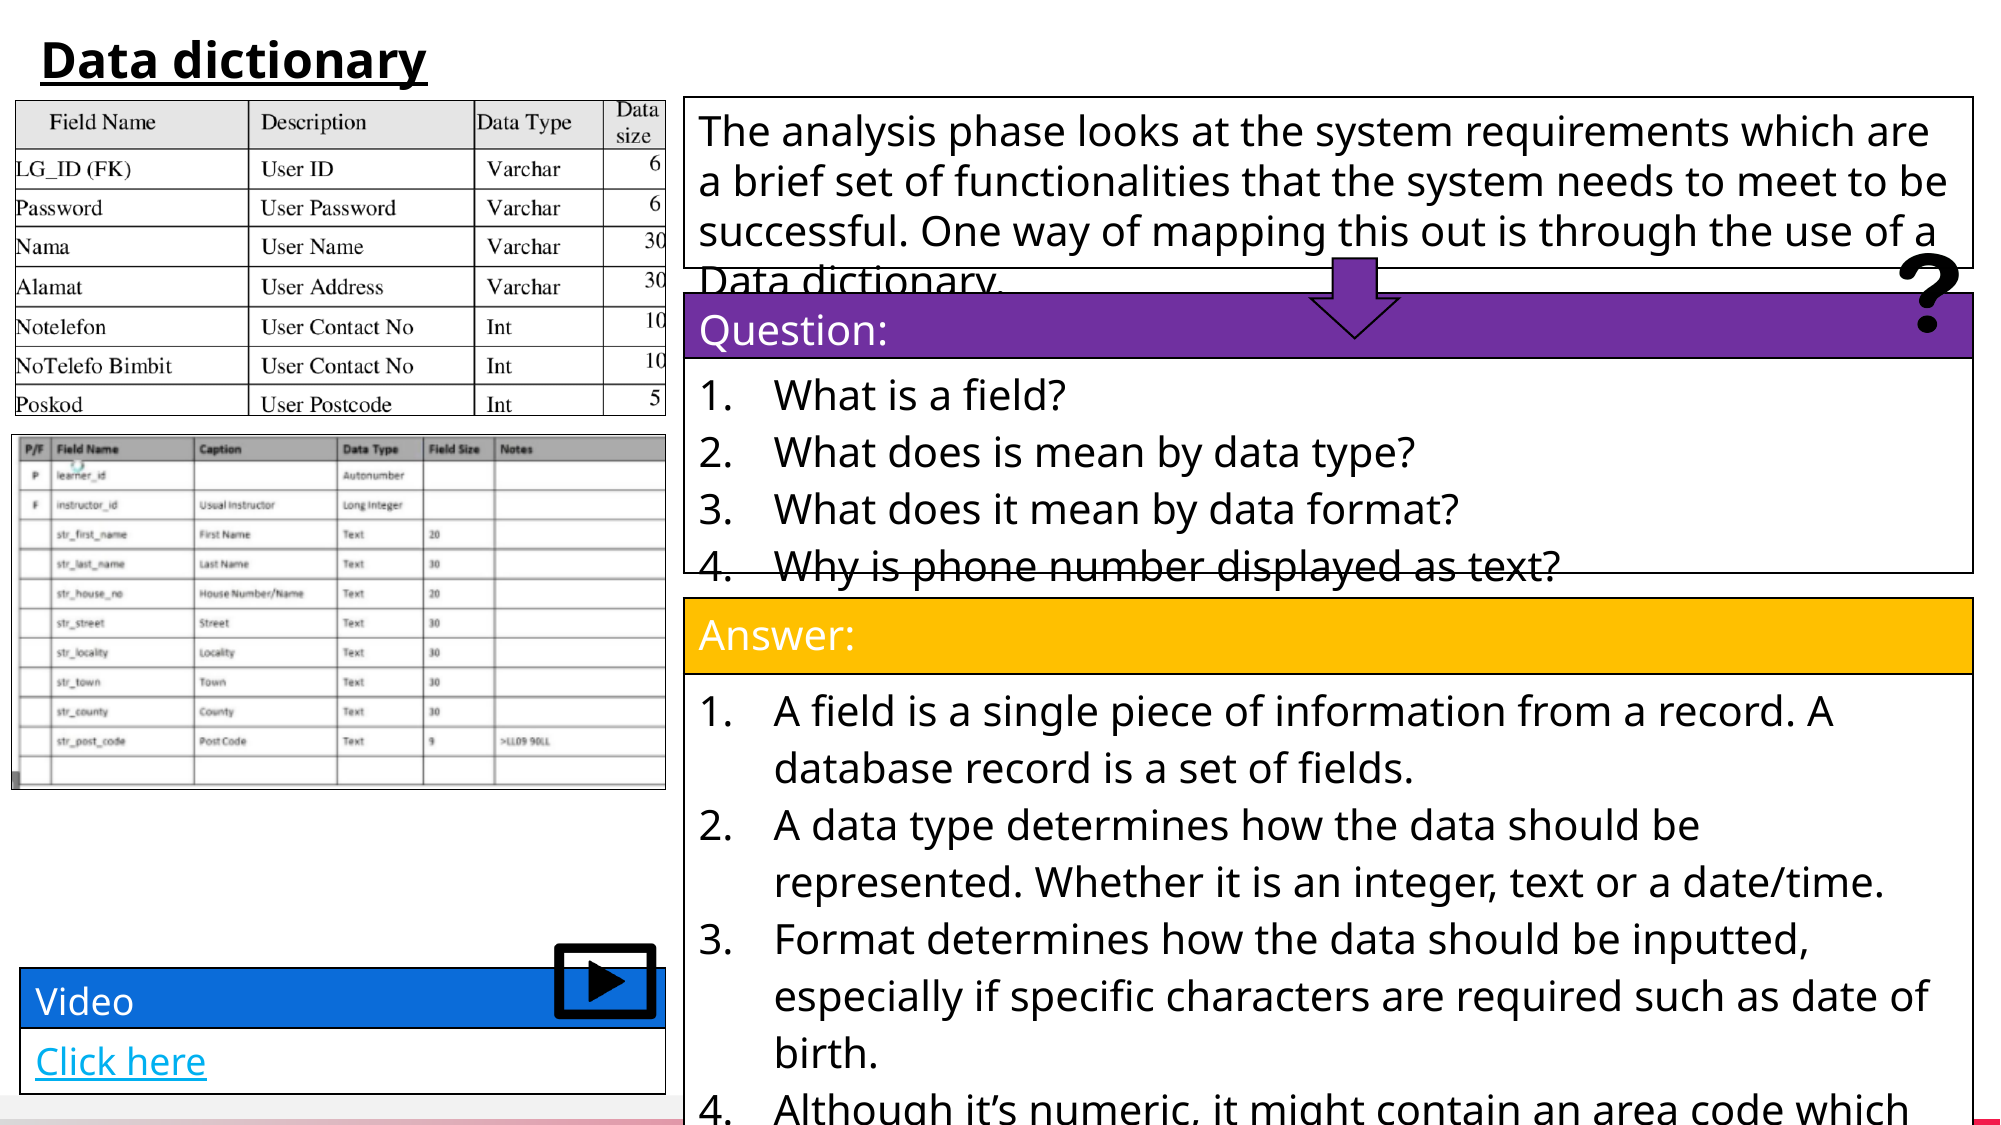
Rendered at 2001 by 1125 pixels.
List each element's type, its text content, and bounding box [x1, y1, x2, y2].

picture [11, 434, 666, 790]
picture [15, 100, 666, 416]
table_cell Click here [21, 1029, 665, 1093]
text_box Data dictionary [25, 21, 1095, 96]
table_header Video [21, 969, 544, 1027]
text_box [1307, 257, 1402, 340]
table_header Question: [685, 294, 1972, 357]
table_header Answer: [685, 599, 1972, 673]
text_box The analysis phase looks at the system requirements which are a brief set of functionalities that the system needs to meet to be successful. One way of mapping this out is through the use of a Data dictionary. [683, 96, 1974, 269]
picture [544, 920, 666, 1042]
table_cell What is a field? What does is mean by data type? What does it mean by data format? Why is phone number displayed as text? [685, 359, 1972, 572]
table_cell A field is a single piece of information from a record. A database record is a set of fields. A data type determines how the data should be represented. Whether it is an integer, text or a date/time. Format determines how the data should be inputted, especially if specific characters are required such as date of birth. Although it’s numeric, it might contain an area code which sometimes is displayed in brackets. For example, (01933) 455455 [685, 675, 1972, 1125]
picture [1884, 253, 1974, 333]
